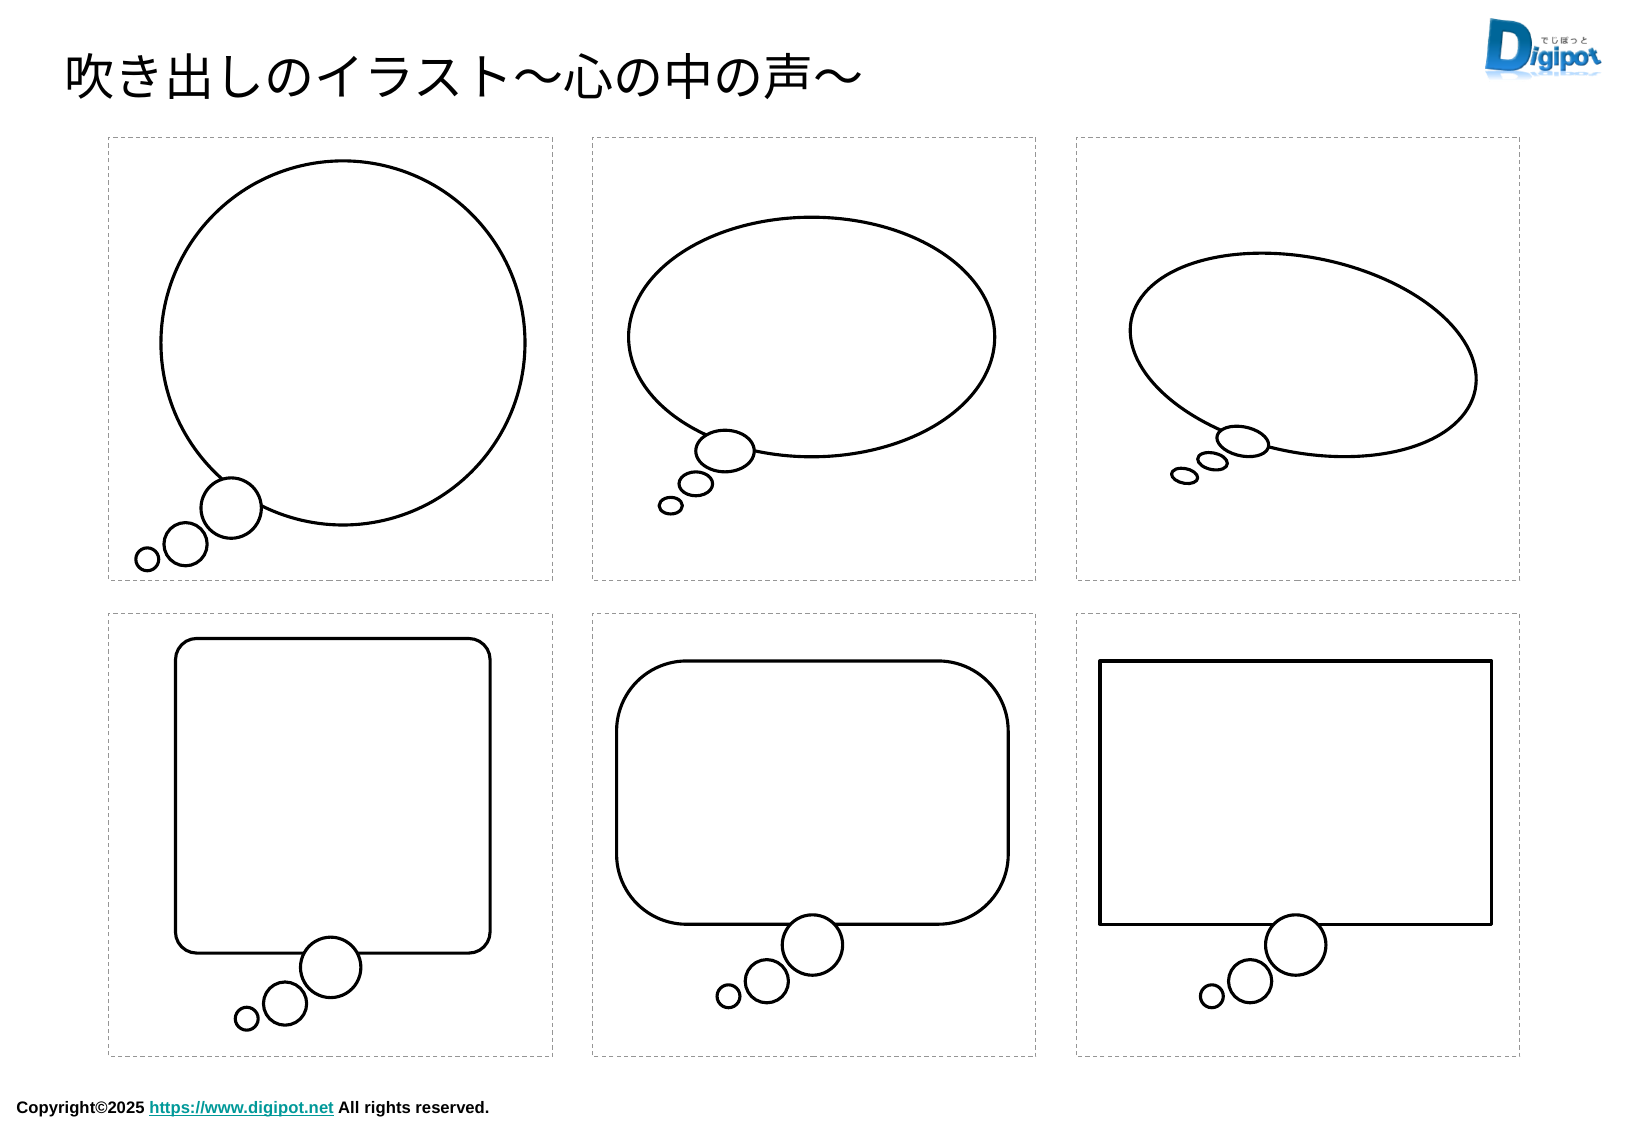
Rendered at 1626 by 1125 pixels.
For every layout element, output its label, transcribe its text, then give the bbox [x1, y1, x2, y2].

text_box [135, 160, 526, 572]
text_box 吹き出しのイラスト～心の中の声～ [49, 38, 879, 113]
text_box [616, 660, 1009, 1008]
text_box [175, 638, 491, 1031]
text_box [628, 216, 995, 515]
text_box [1099, 660, 1492, 1008]
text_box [1129, 252, 1477, 484]
picture [1485, 18, 1602, 82]
